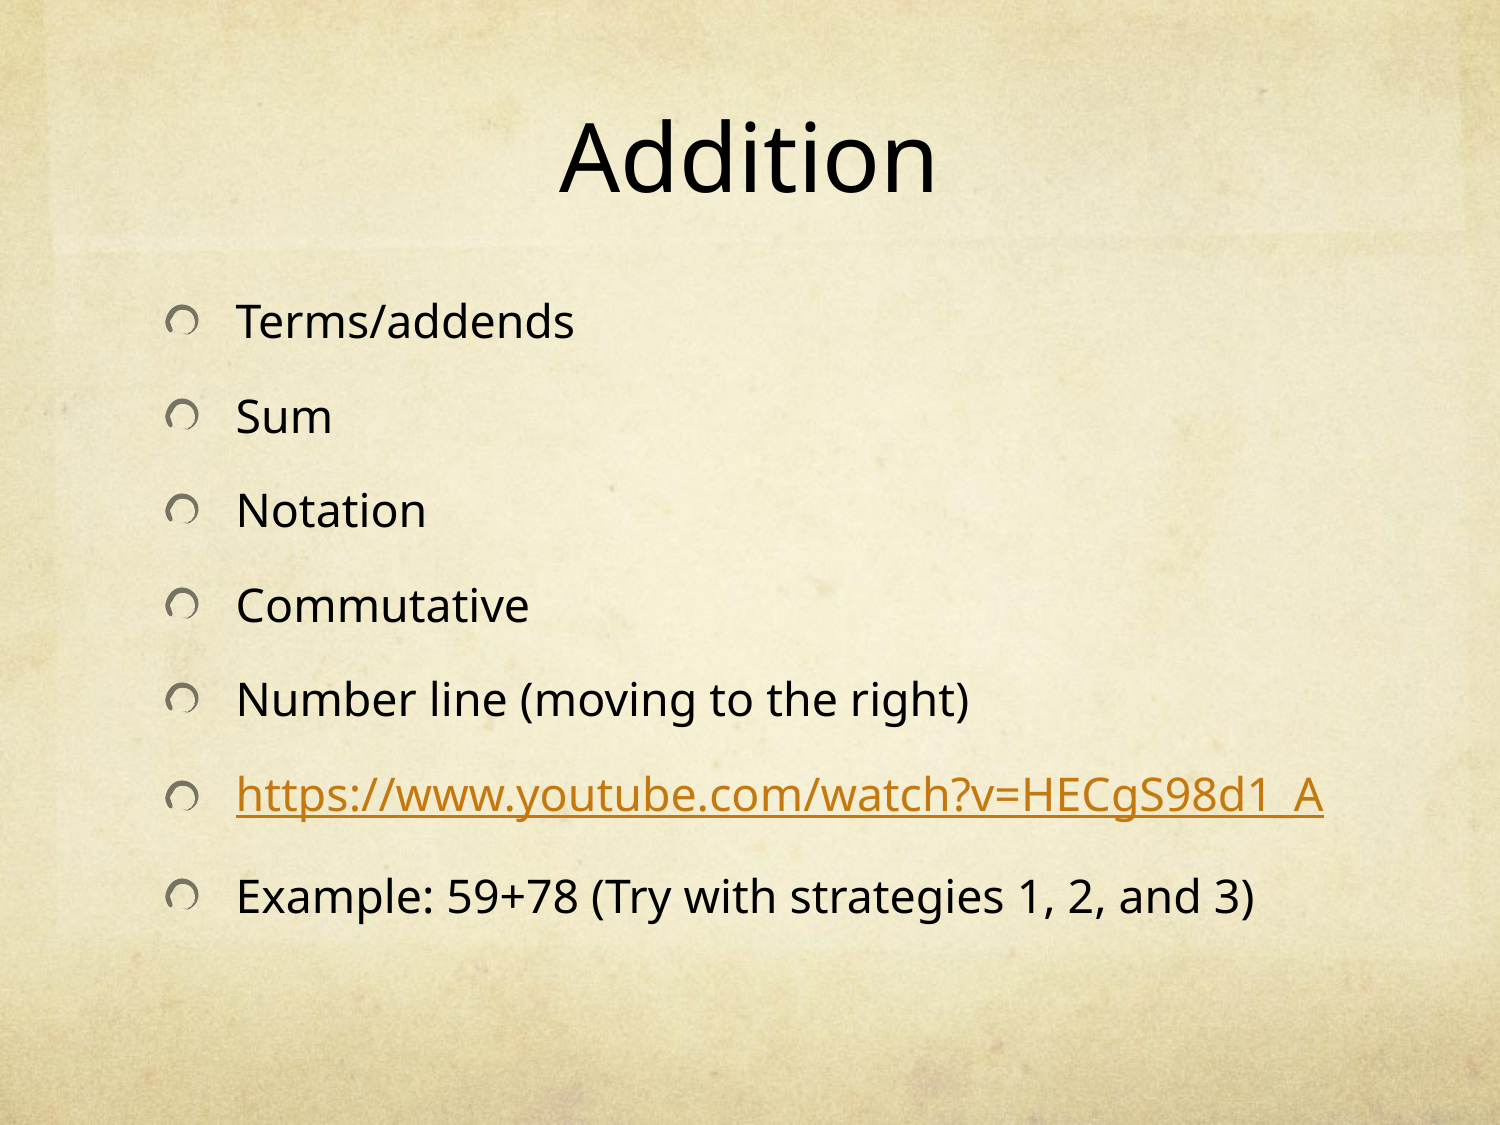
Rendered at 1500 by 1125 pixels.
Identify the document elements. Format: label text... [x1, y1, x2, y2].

list Terms/addends Sum Notation Commutative Number line (moving to the right) https://www.youtube.com/watch?v=HECgS98d1_A Example: 59+78 (Try with strategies 1, 2, and 3) [150, 284, 1350, 950]
picture [0, 0, 1500, 1125]
title Addition [150, 82, 1350, 225]
